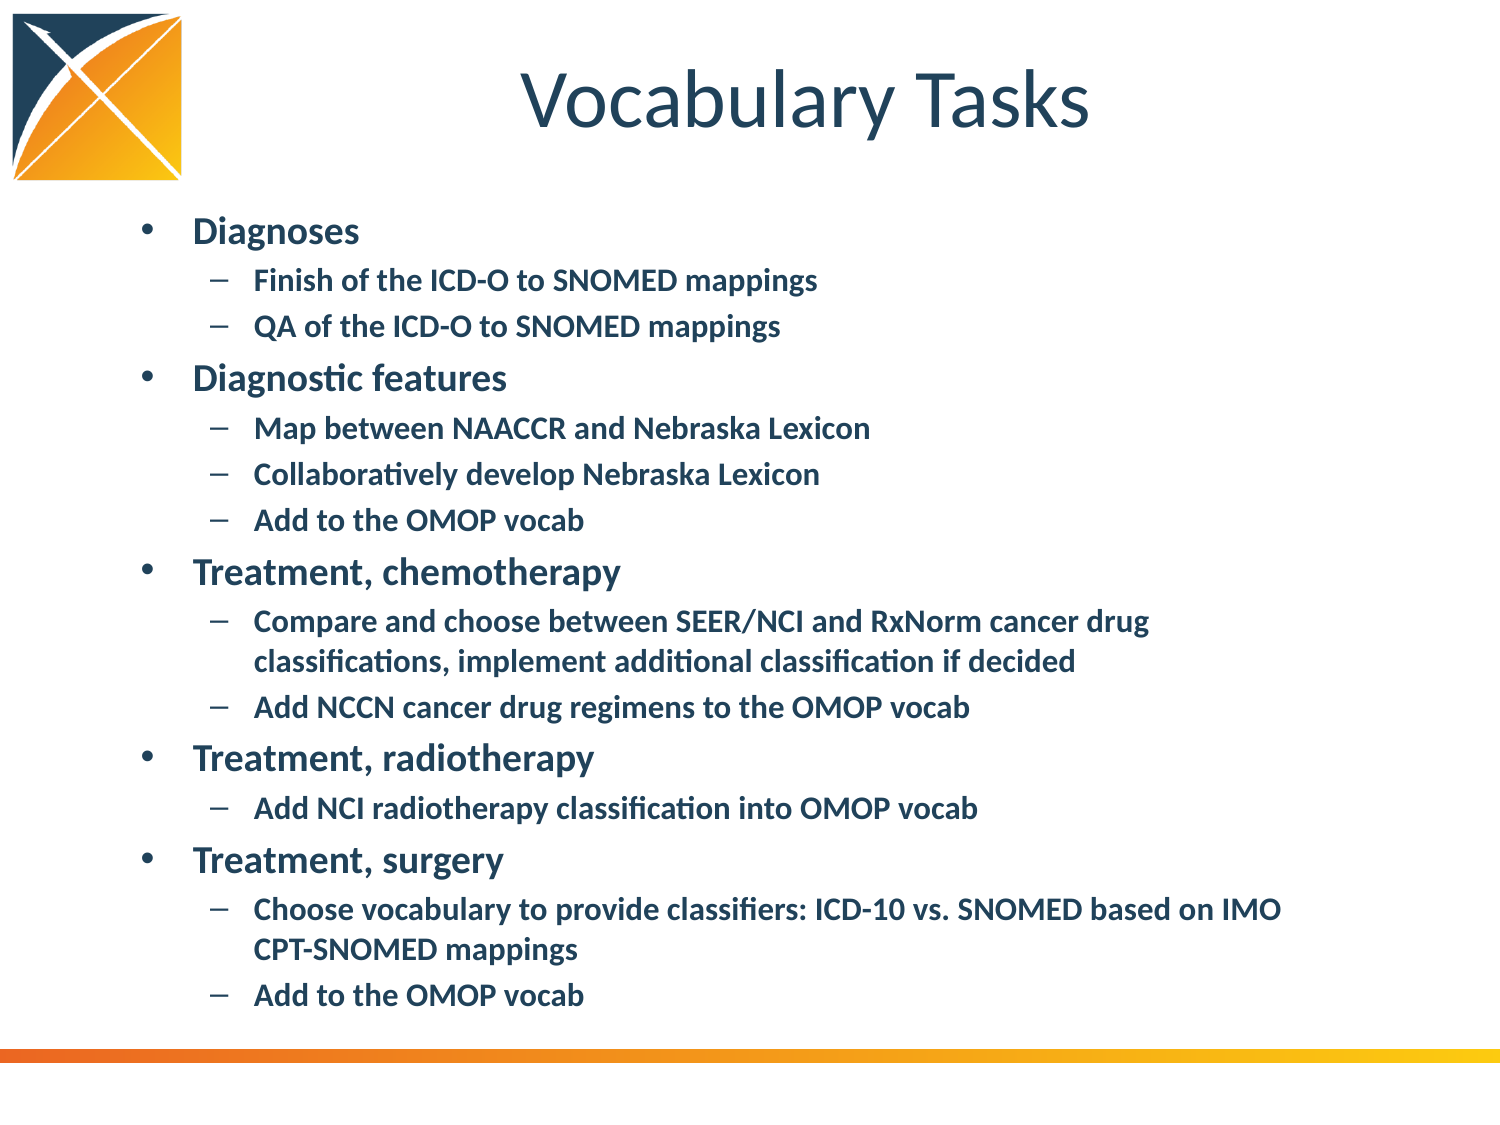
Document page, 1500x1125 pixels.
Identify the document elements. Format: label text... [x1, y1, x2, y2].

list Diagnoses Finish of the ICD-O to SNOMED mappings QA of the ICD-O to SNOMED mappings Diagnostic features Map between NAACCR and Nebraska Lexicon Collaboratively develop Nebraska Lexicon Add to the OMOP vocab Treatment, chemotherapy Compare and choose between SEER/NCI and RxNorm cancer drug classifications, implement additional classification if decided Add NCCN cancer drug regimens to the OMOP vocab Treatment, radiotherapy Add NCI radiotherapy classification into OMOP vocab Treatment, surgery Choose vocabulary to provide classifiers: ICD-10 vs. SNOMED based on IMO CPT-SNOMED mappings Add to the OMOP vocab [125, 197, 1365, 1025]
title Vocabulary Tasks [187, 24, 1425, 163]
picture [0, 0, 206, 200]
